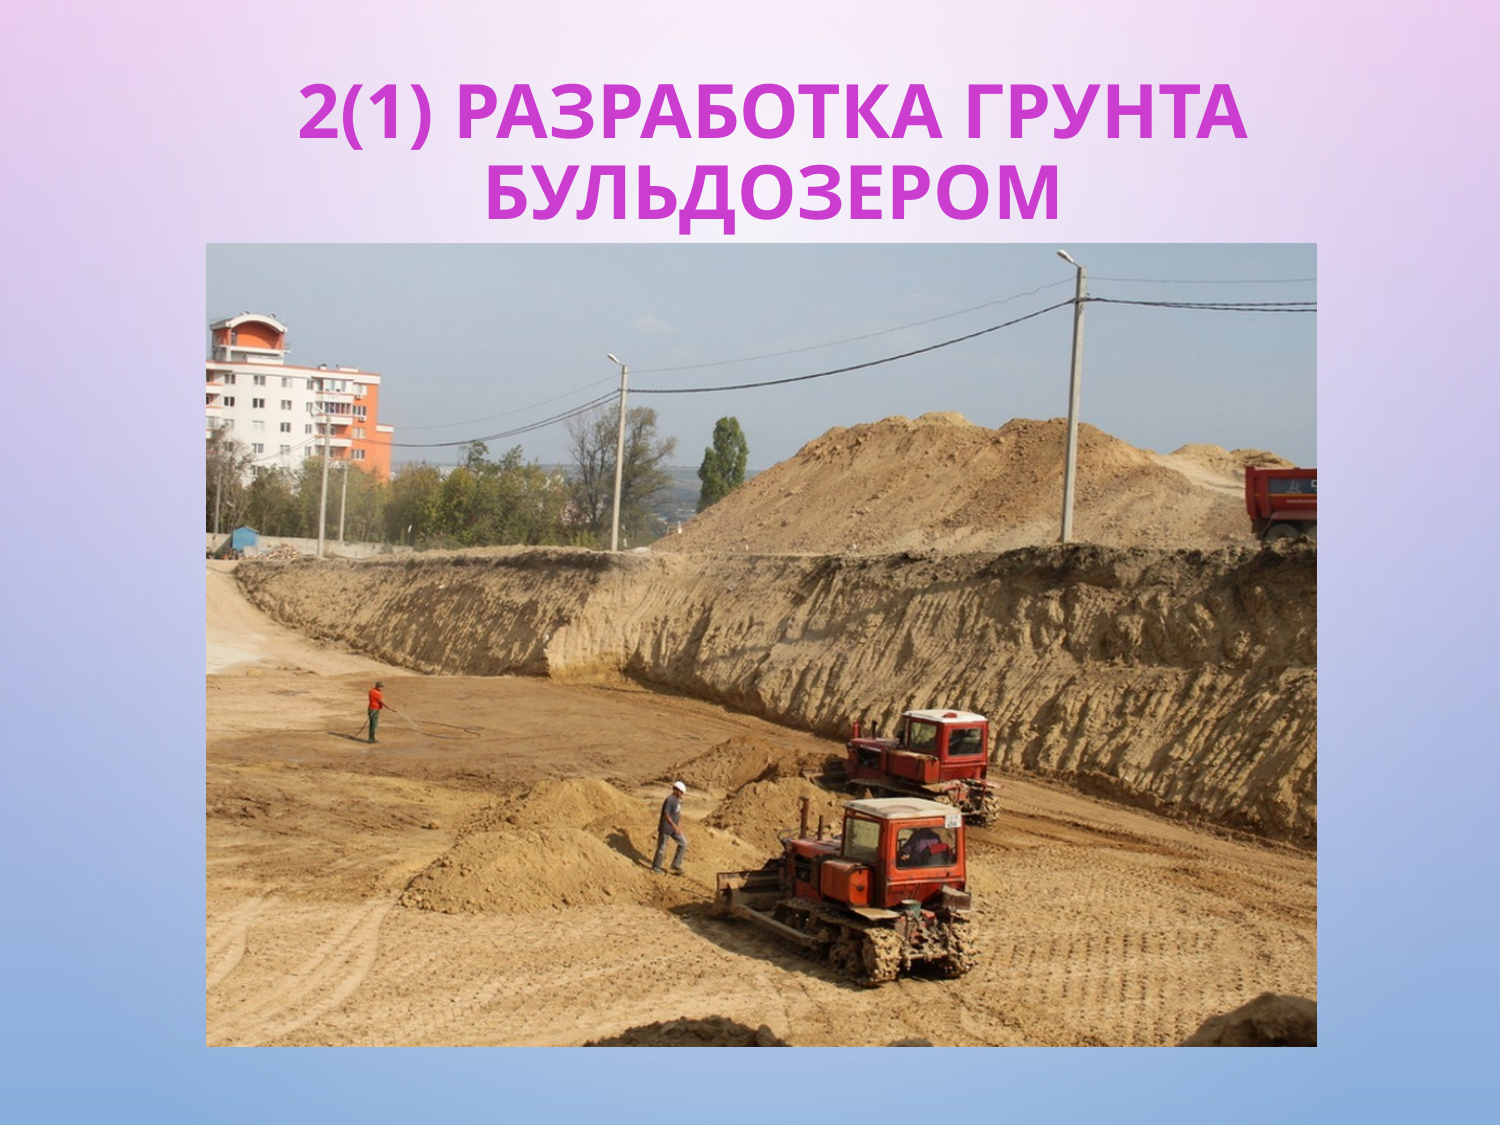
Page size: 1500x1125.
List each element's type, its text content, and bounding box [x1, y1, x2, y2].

title 2(1) Разработка грунта бульдозером [135, 66, 1411, 244]
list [206, 243, 1318, 1047]
